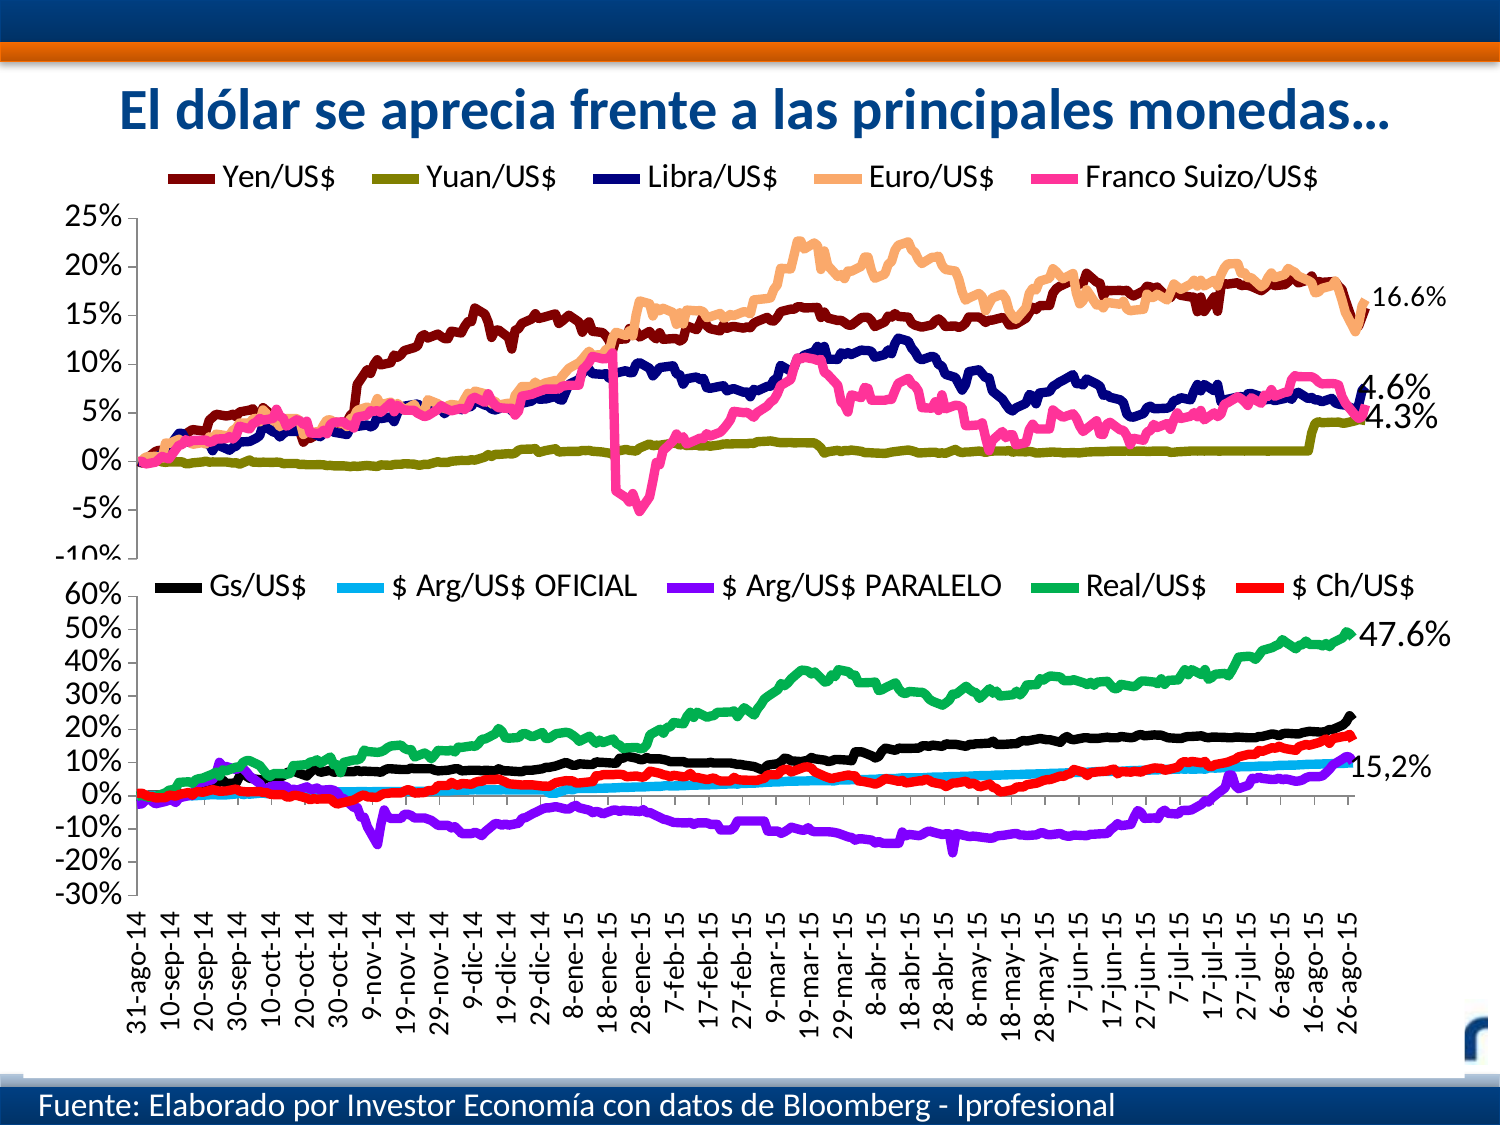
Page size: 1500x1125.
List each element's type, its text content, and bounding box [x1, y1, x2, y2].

text_box Fuente: Elaborado por Investor Economía con datos de Bloomberg - Iprofesional [23, 1086, 1266, 1125]
title El dólar se aprecia frente a las principales monedas… [76, 37, 1436, 148]
picture [1465, 999, 1488, 1065]
chart [23, 150, 1465, 1079]
